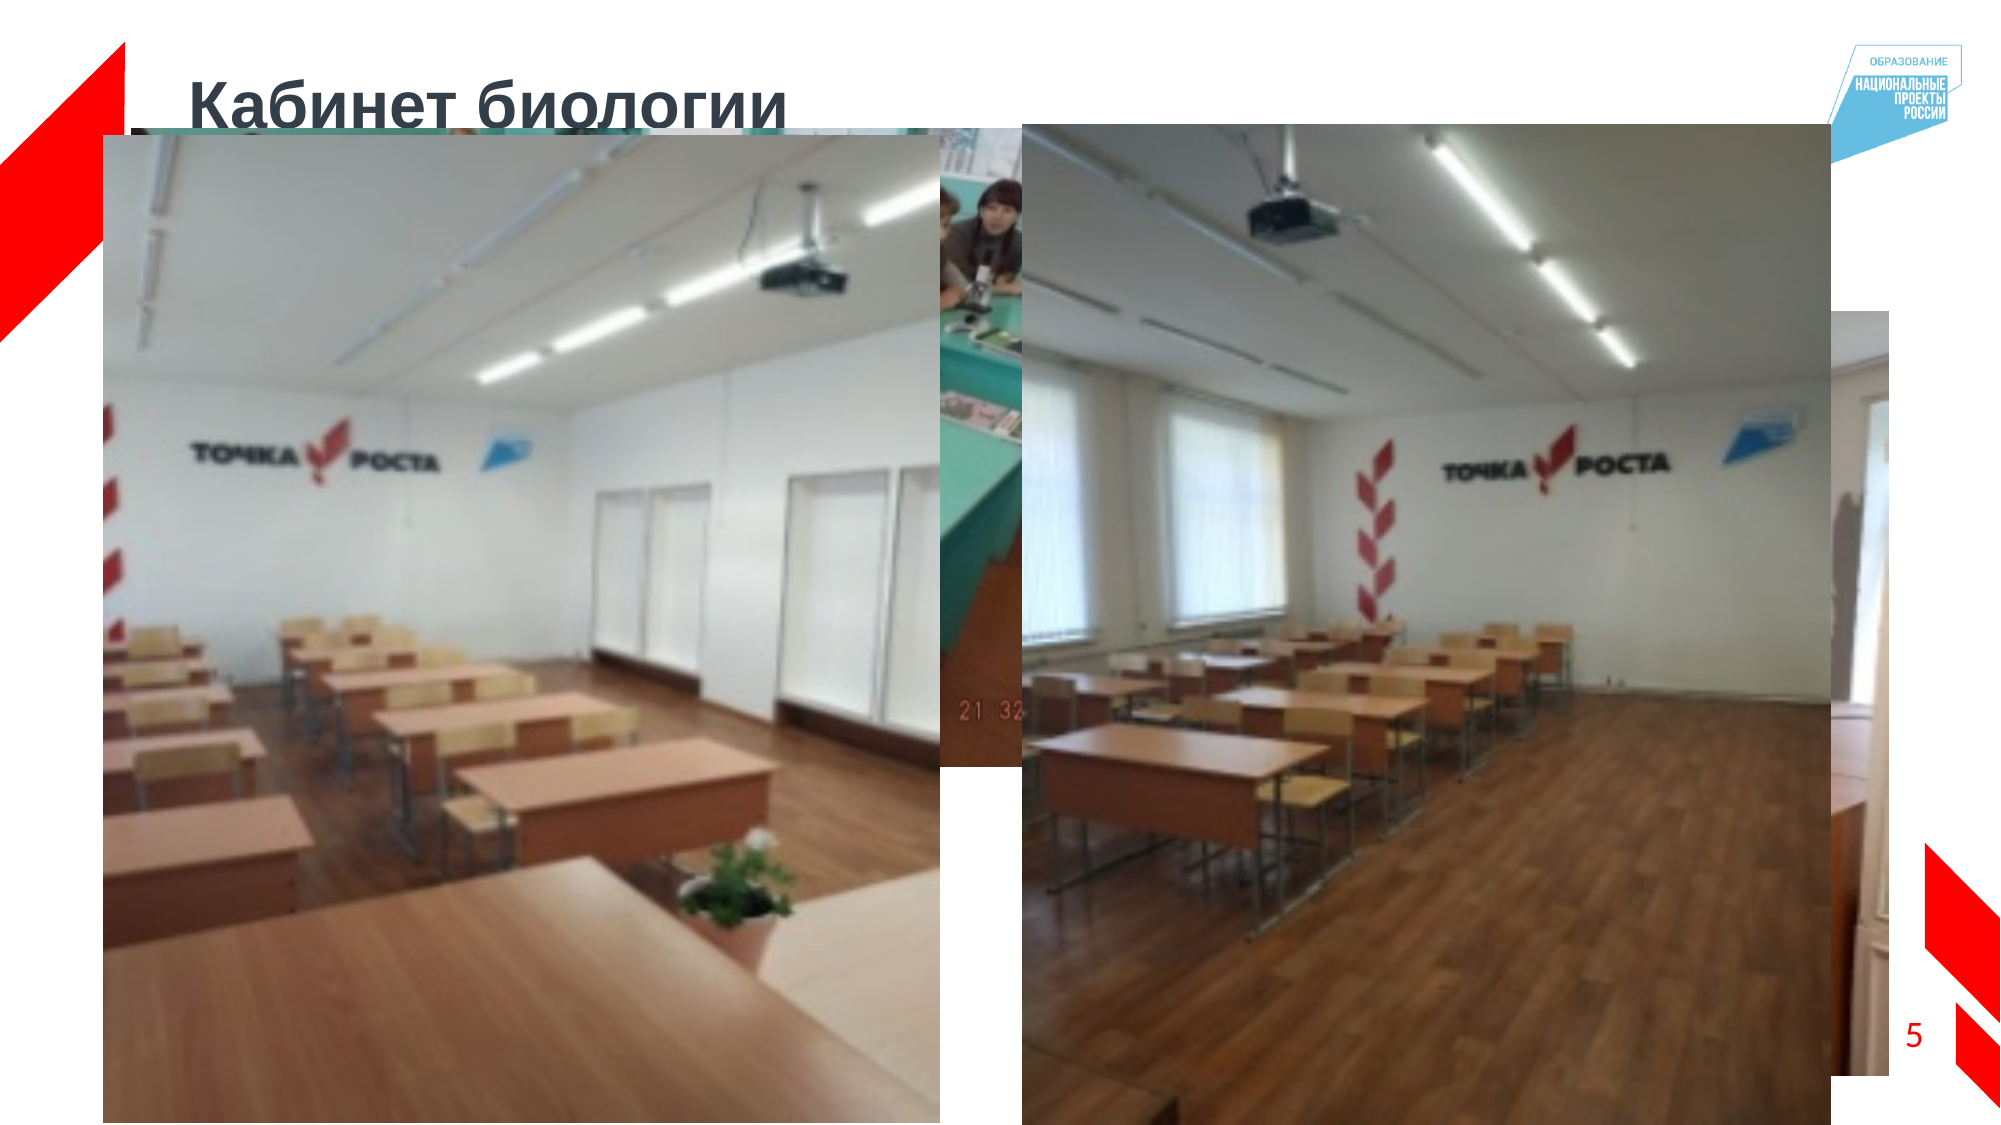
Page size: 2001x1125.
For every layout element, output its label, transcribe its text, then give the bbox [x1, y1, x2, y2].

title Кабинет биологии [180, 59, 1503, 128]
picture [102, 41, 1963, 1125]
